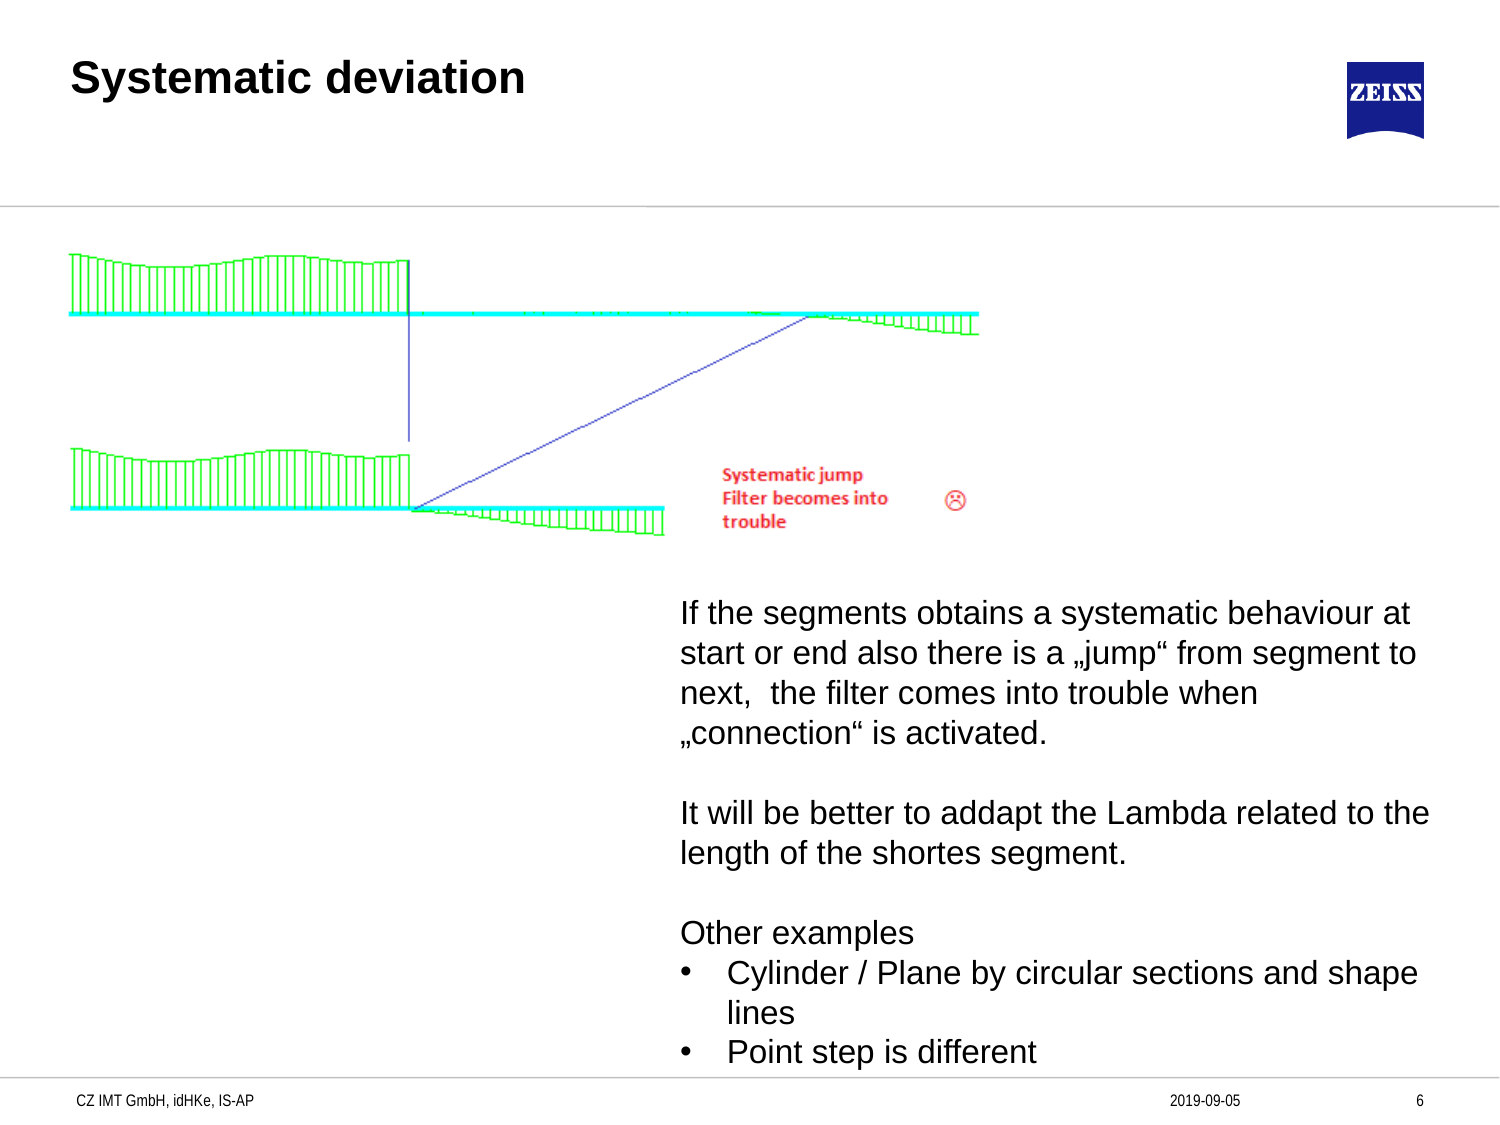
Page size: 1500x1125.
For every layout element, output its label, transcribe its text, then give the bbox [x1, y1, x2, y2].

picture [1347, 62, 1424, 139]
text_box Systematic deviation [55, 46, 1075, 199]
text_box If the segments obtains a systematic behaviour at start or end also there is a „jump“ from segment to next, the filter comes into trouble when „connection“ is activated. It will be better to addapt the Lambda related to the length of the shortes segment. Other examples Cylinder / Plane by circular sections and shape lines Point step is different [679, 591, 1445, 1071]
picture [55, 232, 1009, 558]
